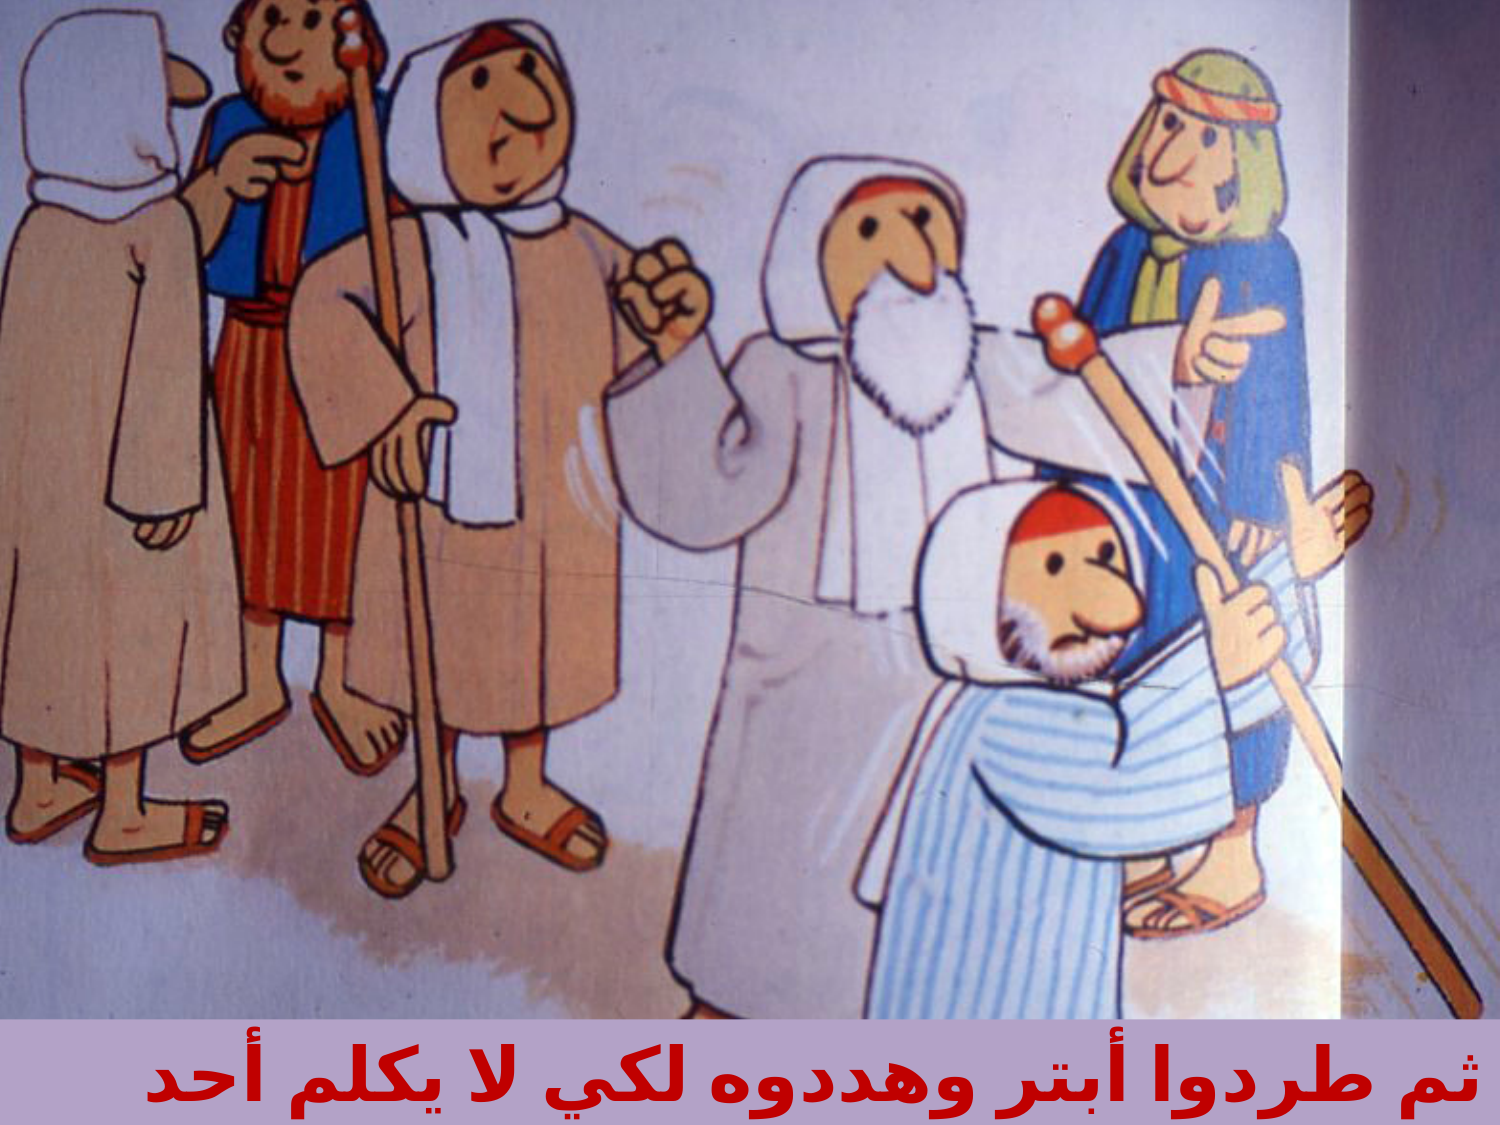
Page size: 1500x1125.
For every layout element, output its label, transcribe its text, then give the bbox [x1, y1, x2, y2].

text_box ثم طردوا أبتر وهددوه لكي لا يكلم أحد عن يسوع [0, 1026, 1500, 1125]
picture [0, 0, 1500, 1020]
